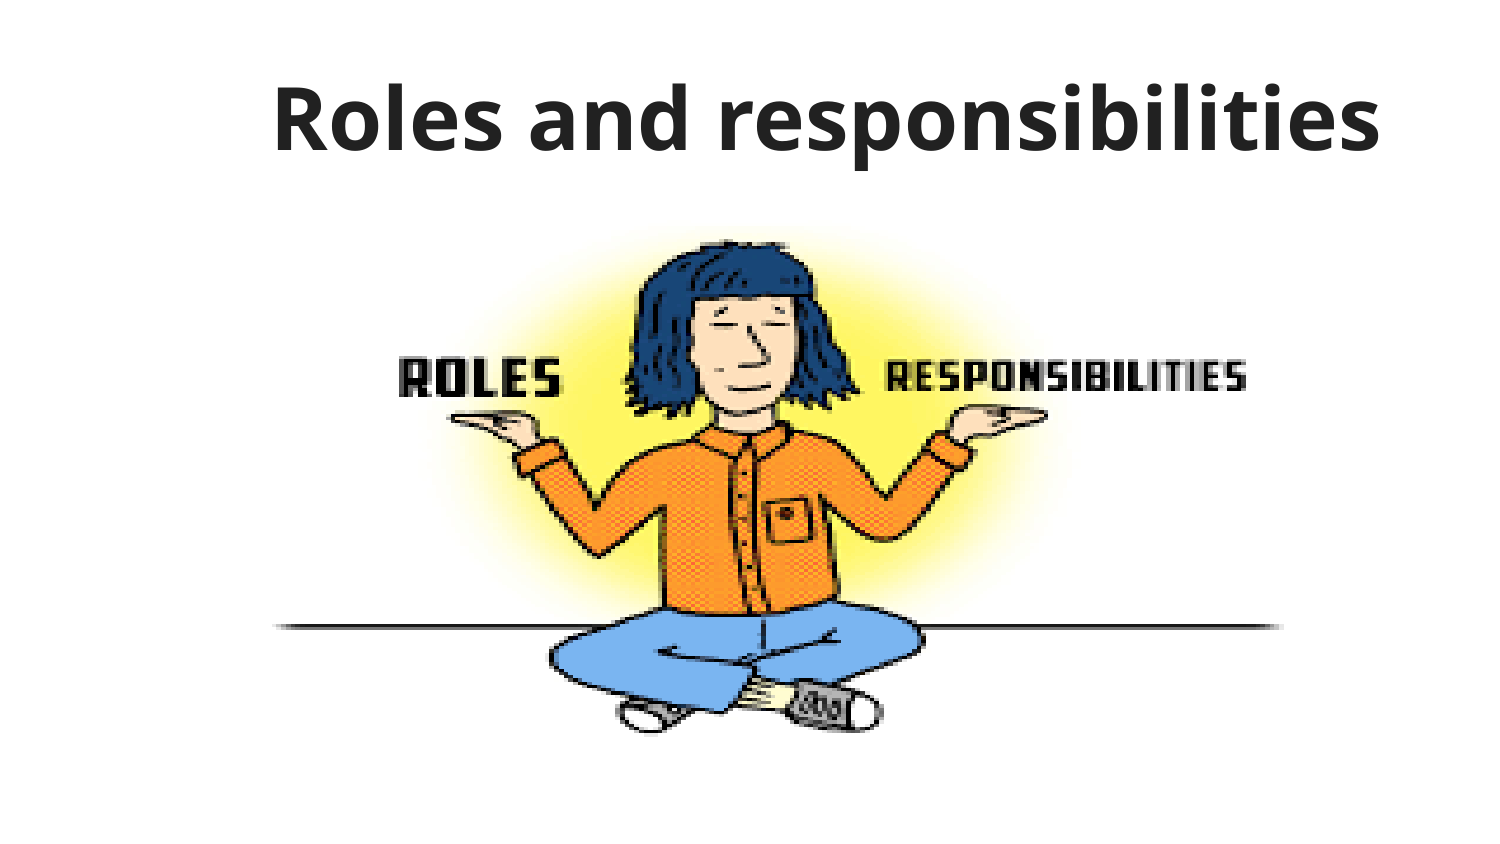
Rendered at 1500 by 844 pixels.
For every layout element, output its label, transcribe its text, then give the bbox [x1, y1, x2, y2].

title Roles and responsibilities [51, 48, 1449, 180]
picture [50, 201, 1450, 750]
